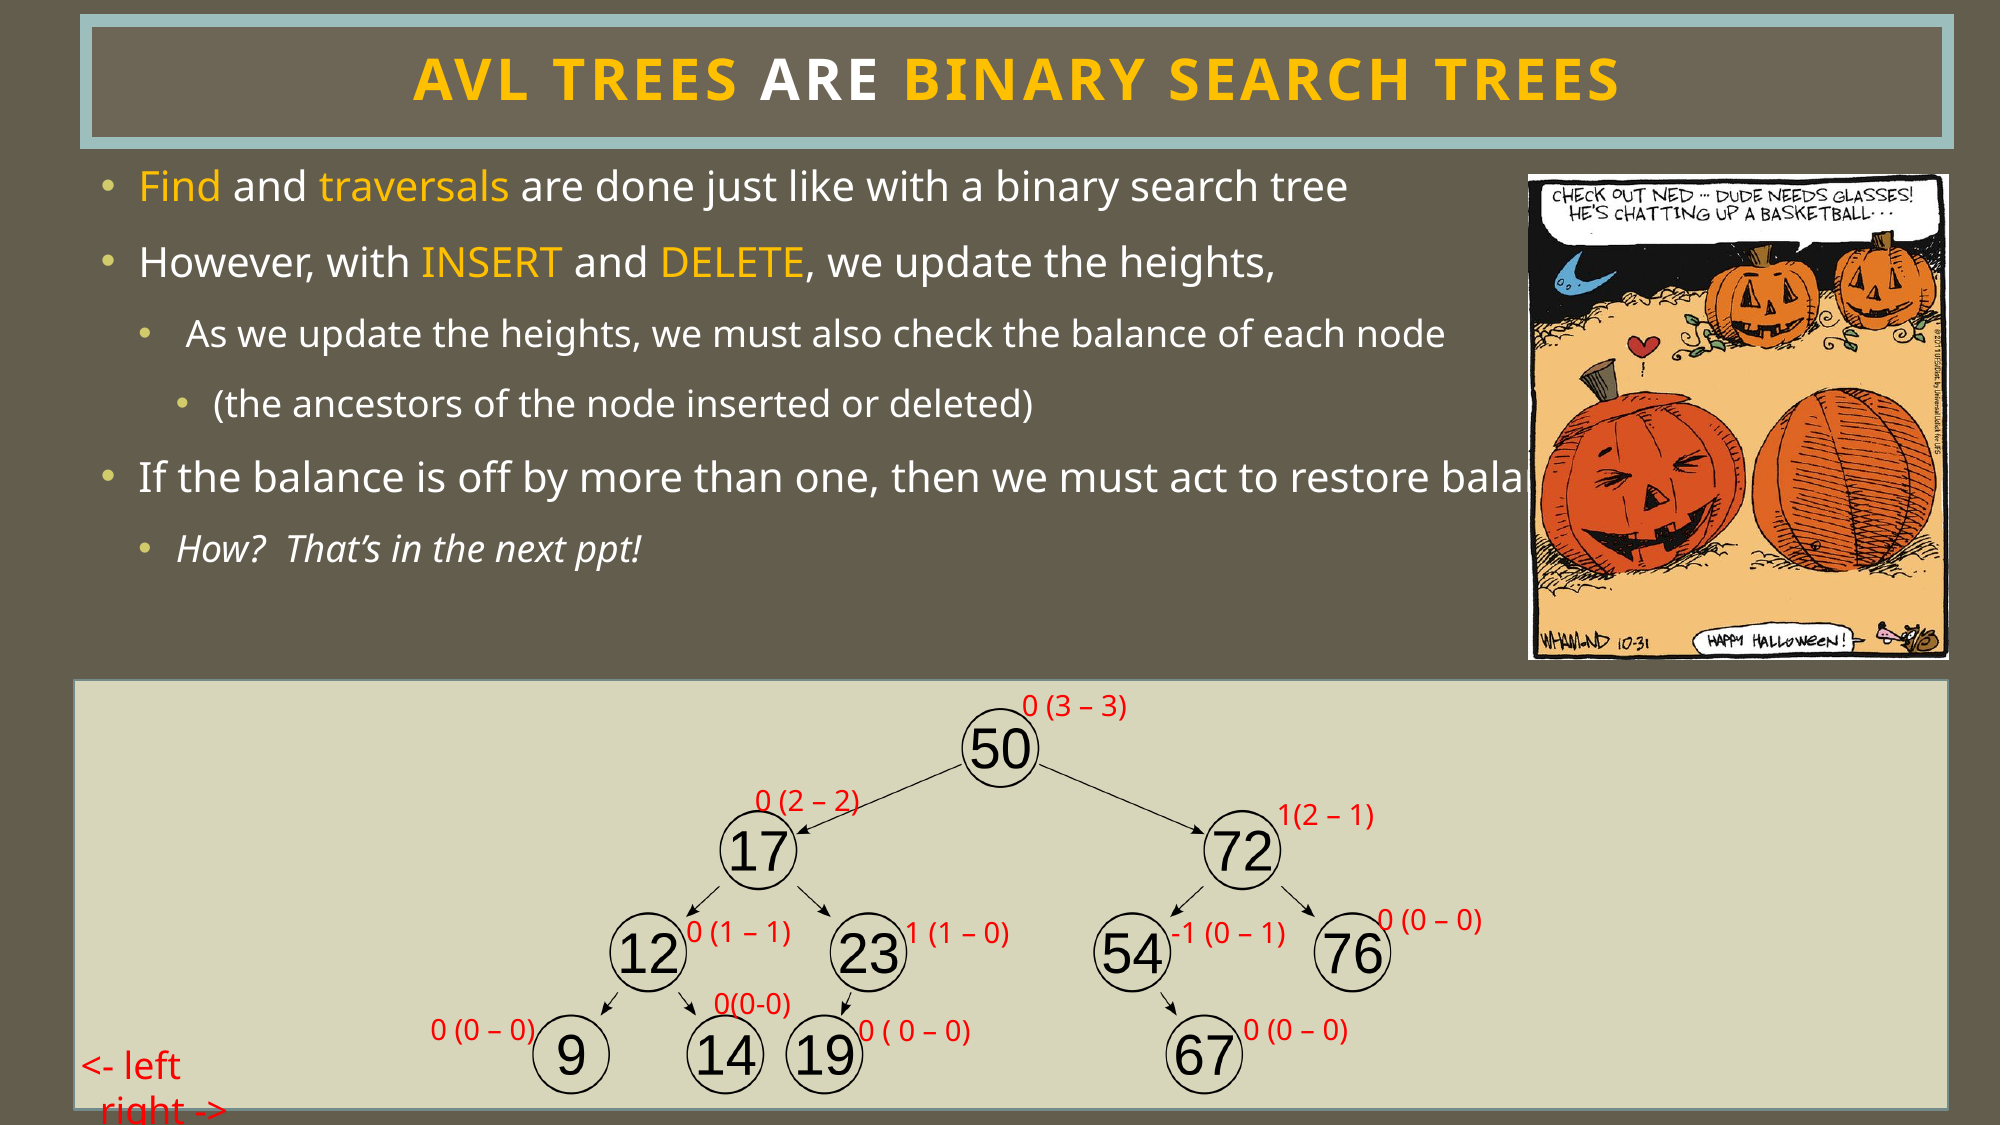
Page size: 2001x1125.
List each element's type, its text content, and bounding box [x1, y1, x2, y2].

picture [1528, 174, 1949, 660]
title AVL Trees are Binary Search Trees [83, 18, 1951, 145]
text_box [73, 679, 1949, 1111]
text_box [419, 680, 1493, 1098]
list Find and traversals are done just like with a binary search tree However, with INSERT and DELETE, we update the heights, As we update the heights, we must also check the balance of each node (the ancestors of the node inserted or deleted) If the balance is off by more than one, then we must act to restore balance! How? That’s in the next ppt! [85, 152, 1960, 659]
footer <- left right -> [65, 1056, 1926, 1117]
